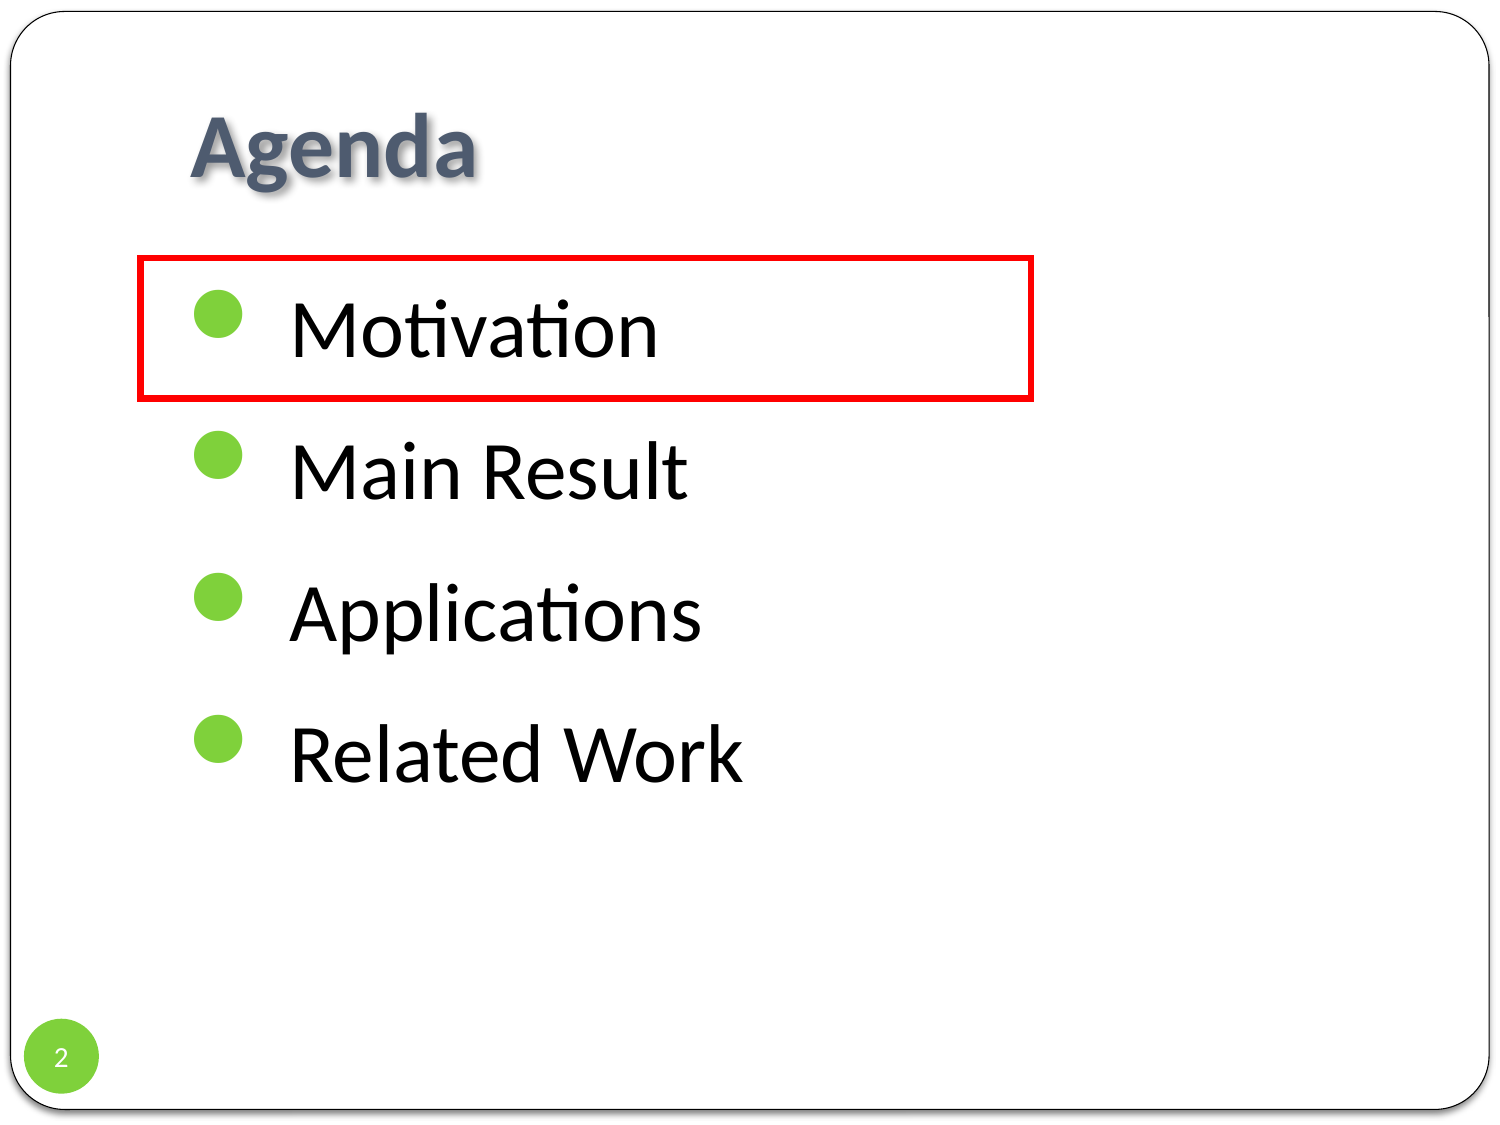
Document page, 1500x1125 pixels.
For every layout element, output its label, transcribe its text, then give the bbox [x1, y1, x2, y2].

title Agenda [175, 72, 1161, 211]
text_box [140, 257, 1032, 399]
slide_number 2 [23, 1018, 99, 1094]
text_box Motivation Main Result Applications Related Work [172, 267, 1328, 917]
